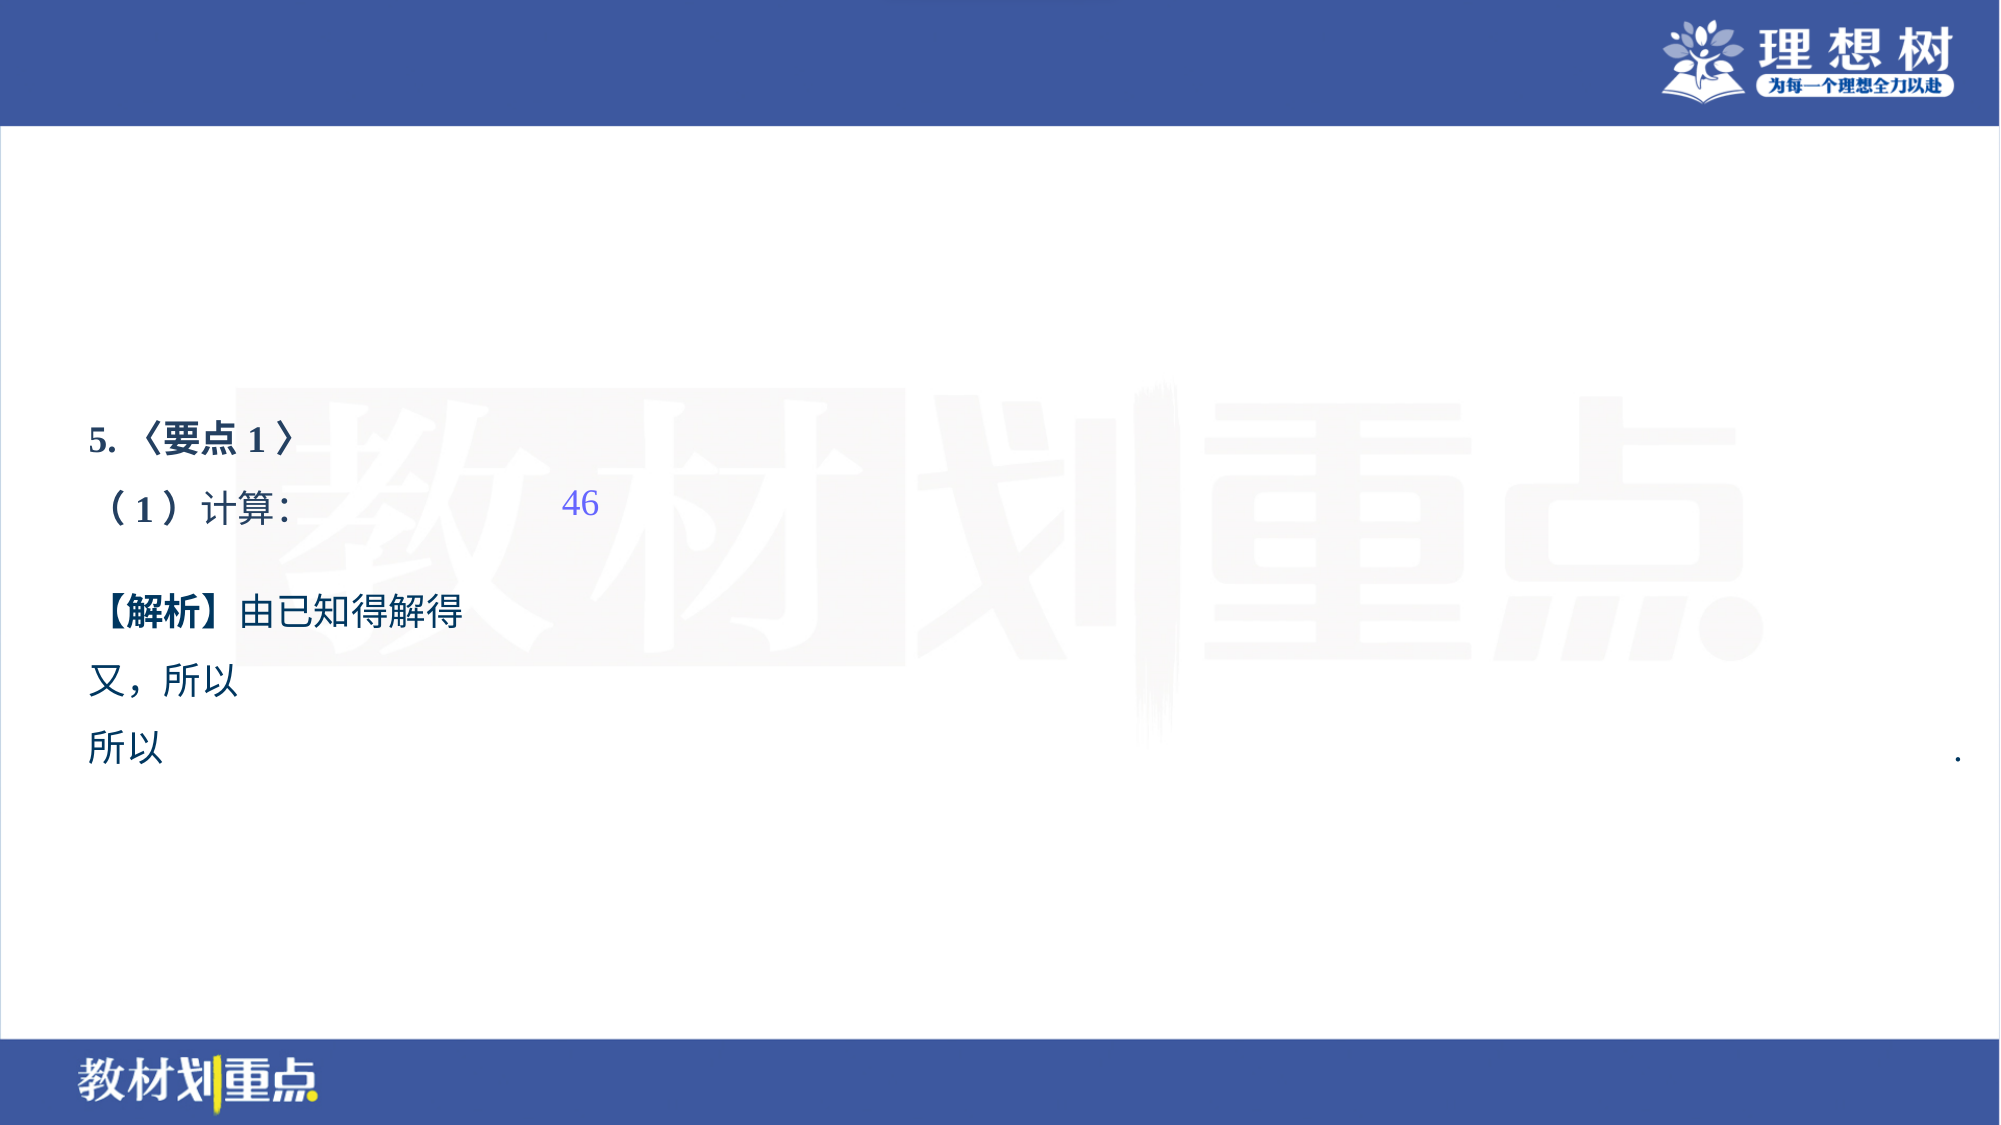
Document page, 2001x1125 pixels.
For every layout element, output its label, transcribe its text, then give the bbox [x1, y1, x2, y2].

text_box 46 [548, 454, 613, 516]
text_box 5.〈要点1〉 [88, 393, 1911, 453]
picture [0, 0, 2000, 1125]
